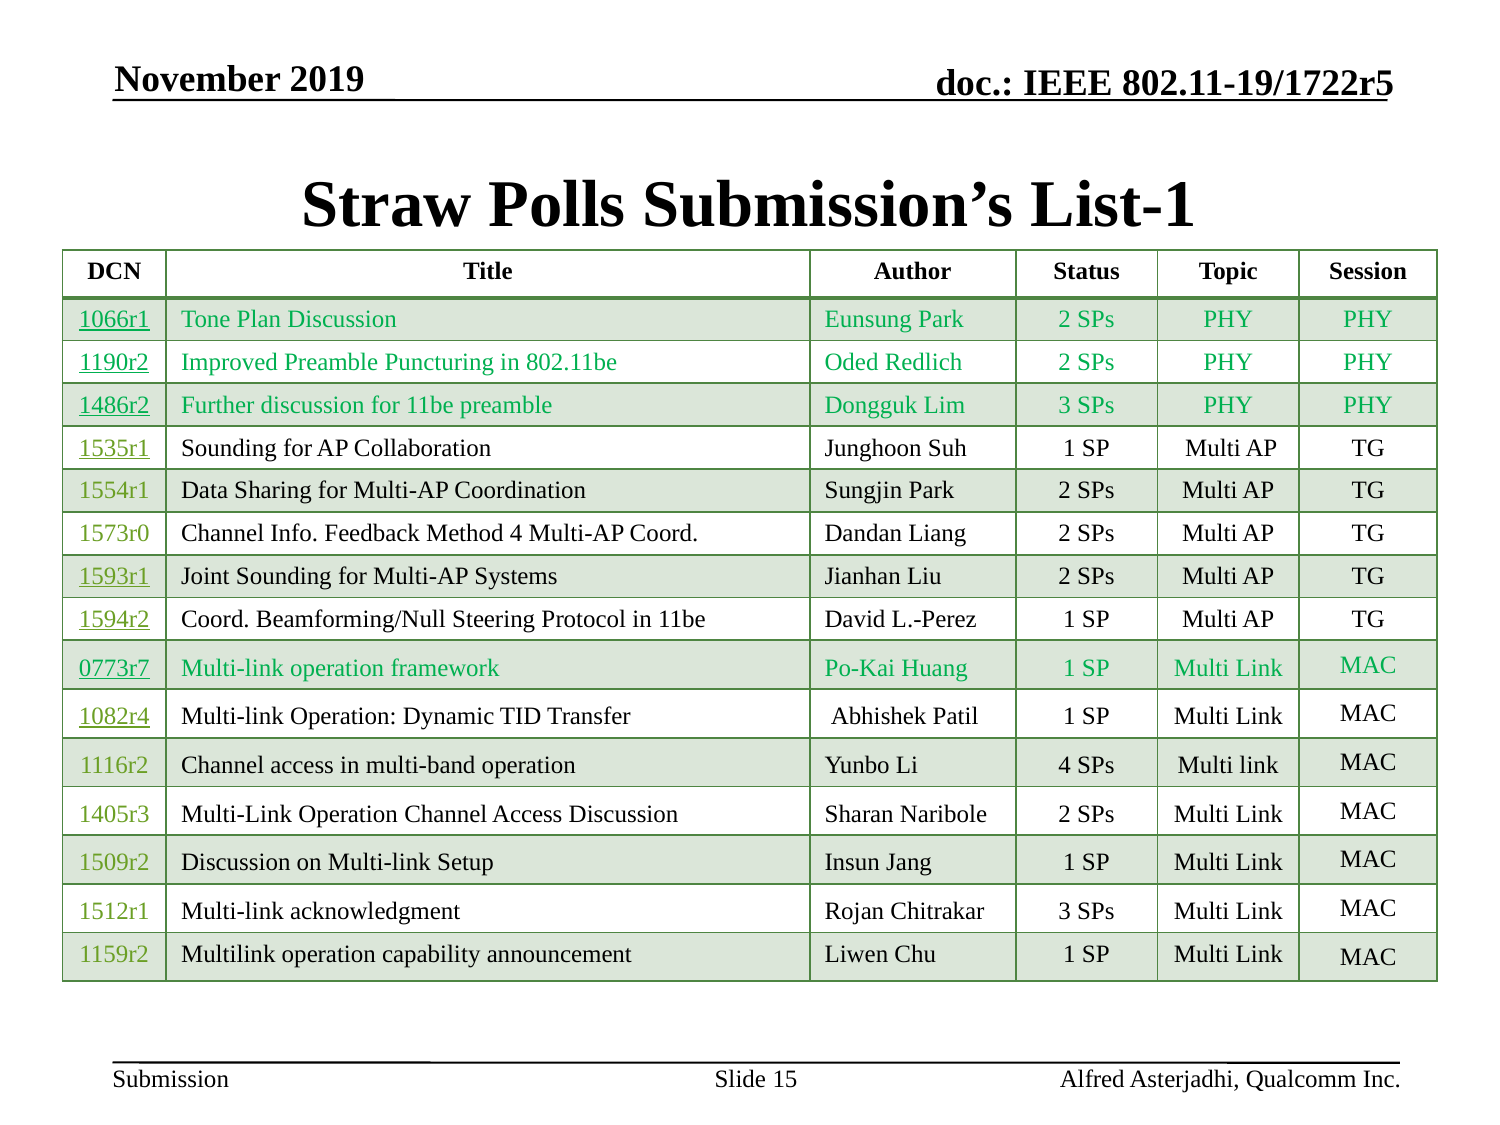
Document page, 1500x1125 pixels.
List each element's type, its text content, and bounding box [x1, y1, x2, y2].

title Straw Polls Submission’s List-1 [112, 112, 1388, 249]
table_cell 1 SP [1017, 427, 1157, 468]
table_cell Abhishek Patil [811, 690, 1015, 737]
table_cell 0773r7 [63, 641, 165, 688]
table_cell Tone Plan Discussion [167, 300, 809, 340]
table_cell TG [1300, 598, 1436, 639]
table_cell Sounding for AP Collaboration [167, 427, 809, 468]
table_cell Channel Info. Feedback Method 4 Multi-AP Coord. [167, 513, 809, 554]
table_cell David L.-Perez [811, 598, 1015, 639]
table_cell PHY [1300, 300, 1436, 340]
table_cell Multi-link acknowledgment [167, 885, 809, 932]
table_cell Multi Link [1158, 641, 1298, 688]
table_header Topic [1158, 251, 1298, 296]
table_cell MAC [1300, 933, 1436, 980]
table_cell TG [1300, 556, 1436, 597]
table_cell PHY [1300, 384, 1436, 425]
table_cell Multi Link [1158, 885, 1298, 932]
table_cell Multi-Link Operation Channel Access Discussion [167, 787, 809, 834]
table_cell Liwen Chu [811, 933, 1015, 980]
table_cell Junghoon Suh [811, 427, 1015, 468]
table_header Author [811, 251, 1015, 296]
slide_number Slide 15 [712, 1061, 800, 1123]
table_cell 2 SPs [1017, 787, 1157, 834]
table_cell Po-Kai Huang [811, 641, 1015, 688]
table_cell 1 SP [1017, 836, 1157, 883]
table_cell 1066r1 [63, 300, 165, 340]
table_cell Multi link [1158, 739, 1298, 786]
table_cell Multi-link operation framework [167, 641, 809, 688]
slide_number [114, 54, 423, 100]
table_cell MAC [1300, 836, 1436, 883]
table_cell Multi Link [1158, 933, 1298, 980]
table_cell 1 SP [1017, 933, 1157, 980]
table_cell Multi AP [1158, 556, 1298, 597]
table_cell PHY [1158, 341, 1298, 382]
table_cell 2 SPs [1017, 513, 1157, 554]
table_cell 1190r2 [63, 341, 165, 382]
table_header Session [1300, 251, 1436, 296]
table_cell Dongguk Lim [811, 384, 1015, 425]
table_cell 1535r1 [63, 427, 165, 468]
table_cell MAC [1300, 739, 1436, 786]
table_cell 1405r3 [63, 787, 165, 834]
table_cell Dandan Liang [811, 513, 1015, 554]
table_cell Multi Link [1158, 690, 1298, 737]
table_cell Rojan Chitrakar [811, 885, 1015, 932]
table_cell Multi Link [1158, 836, 1298, 883]
table_cell 2 SPs [1017, 556, 1157, 597]
table_cell 1159r2 [63, 933, 165, 980]
table_cell Sungjin Park [811, 470, 1015, 511]
table_cell MAC [1300, 641, 1436, 688]
table_cell 1116r2 [63, 739, 165, 786]
table_cell Jianhan Liu [811, 556, 1015, 597]
table_header Title [167, 251, 809, 296]
table_cell 2 SPs [1017, 341, 1157, 382]
table_cell TG [1300, 470, 1436, 511]
table_cell TG [1300, 513, 1436, 554]
table_cell 1486r2 [63, 384, 165, 425]
footer Alfred Asterjadhi, Qualcomm Inc. [878, 1061, 1402, 1093]
table_cell 2 SPs [1017, 470, 1157, 511]
table_cell 3 SPs [1017, 885, 1157, 932]
table_cell PHY [1158, 300, 1298, 340]
table_cell 1 SP [1017, 690, 1157, 737]
table_cell 1082r4 [63, 690, 165, 737]
table_cell Yunbo Li [811, 739, 1015, 786]
table_cell Improved Preamble Puncturing in 802.11be [167, 341, 809, 382]
table_cell 1593r1 [63, 556, 165, 597]
table_cell 1594r2 [63, 598, 165, 639]
table_cell MAC [1300, 885, 1436, 932]
table_cell 1 SP [1017, 598, 1157, 639]
table_cell 1 SP [1017, 641, 1157, 688]
table_header Status [1017, 251, 1157, 296]
table_cell Further discussion for 11be preamble [167, 384, 809, 425]
table_cell Insun Jang [811, 836, 1015, 883]
table_cell Sharan Naribole [811, 787, 1015, 834]
table_cell 1554r1 [63, 470, 165, 511]
table_cell TG [1300, 427, 1436, 468]
table_cell Multi-link Operation: Dynamic TID Transfer [167, 690, 809, 737]
table_cell 1573r0 [63, 513, 165, 554]
table_cell Multi AP [1158, 470, 1298, 511]
table_cell 1509r2 [63, 836, 165, 883]
table_cell Joint Sounding for Multi-AP Systems [167, 556, 809, 597]
table_cell MAC [1300, 787, 1436, 834]
table_cell MAC [1300, 690, 1436, 737]
table_header DCN [63, 251, 165, 296]
table_cell Multi Link [1158, 787, 1298, 834]
table_cell 4 SPs [1017, 739, 1157, 786]
table_cell Eunsung Park [811, 300, 1015, 340]
table_cell Multilink operation capability announcement [167, 933, 809, 980]
table_cell Coord. Beamforming/Null Steering Protocol in 11be [167, 598, 809, 639]
table_cell Discussion on Multi-link Setup [167, 836, 809, 883]
table_cell PHY [1300, 341, 1436, 382]
table_cell Channel access in multi-band operation [167, 739, 809, 786]
table_cell Multi AP [1158, 598, 1298, 639]
table_cell 3 SPs [1017, 384, 1157, 425]
table_cell Multi AP [1158, 513, 1298, 554]
table_cell 1512r1 [63, 885, 165, 932]
table_cell Data Sharing for Multi-AP Coordination [167, 470, 809, 511]
table_cell Multi AP [1158, 427, 1298, 468]
table_cell Oded Redlich [811, 341, 1015, 382]
table_cell PHY [1158, 384, 1298, 425]
table_cell 2 SPs [1017, 300, 1157, 340]
